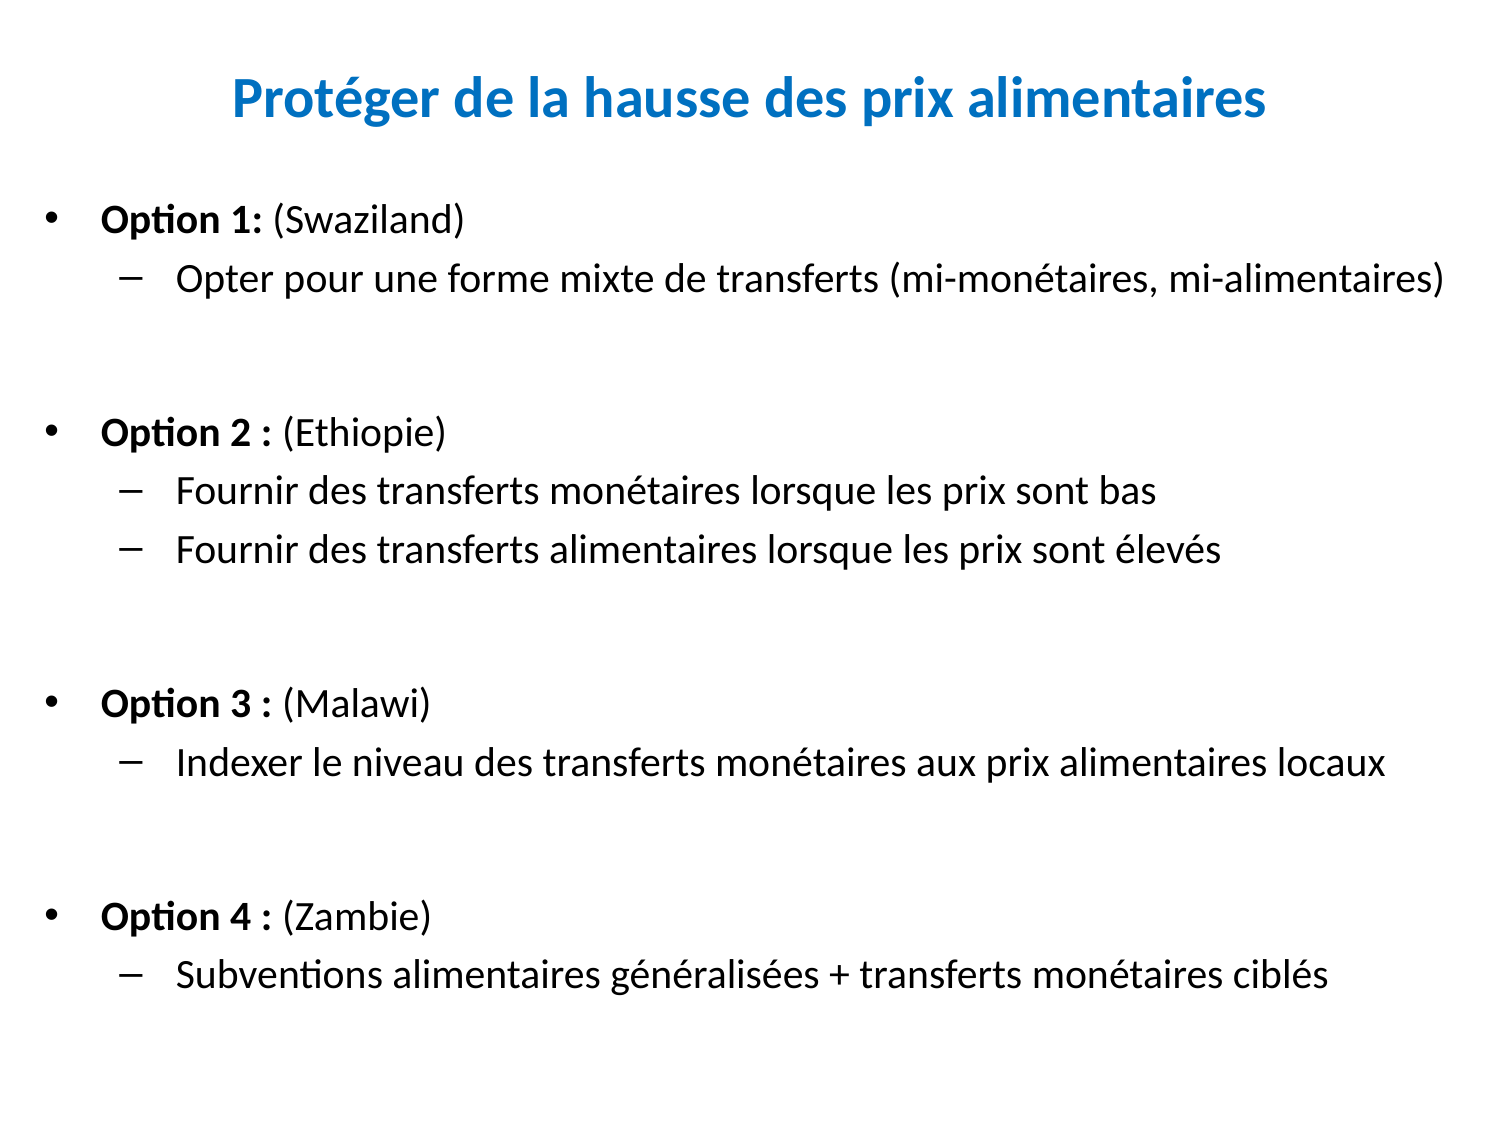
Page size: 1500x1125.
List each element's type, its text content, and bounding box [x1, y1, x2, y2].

list Option 1: (Swaziland) Opter pour une forme mixte de transferts (mi-monétaires, mi-alimentaires) Option 2 : (Ethiopie) Fournir des transferts monétaires lorsque les prix sont bas Fournir des transferts alimentaires lorsque les prix sont élevés Option 3 : (Malawi) Indexer le niveau des transferts monétaires aux prix alimentaires locaux Option 4 : (Zambie) Subventions alimentaires généralisées + transferts monétaires ciblés [29, 188, 1500, 1125]
text_box Protéger de la hausse des prix alimentaires [0, 0, 1500, 188]
